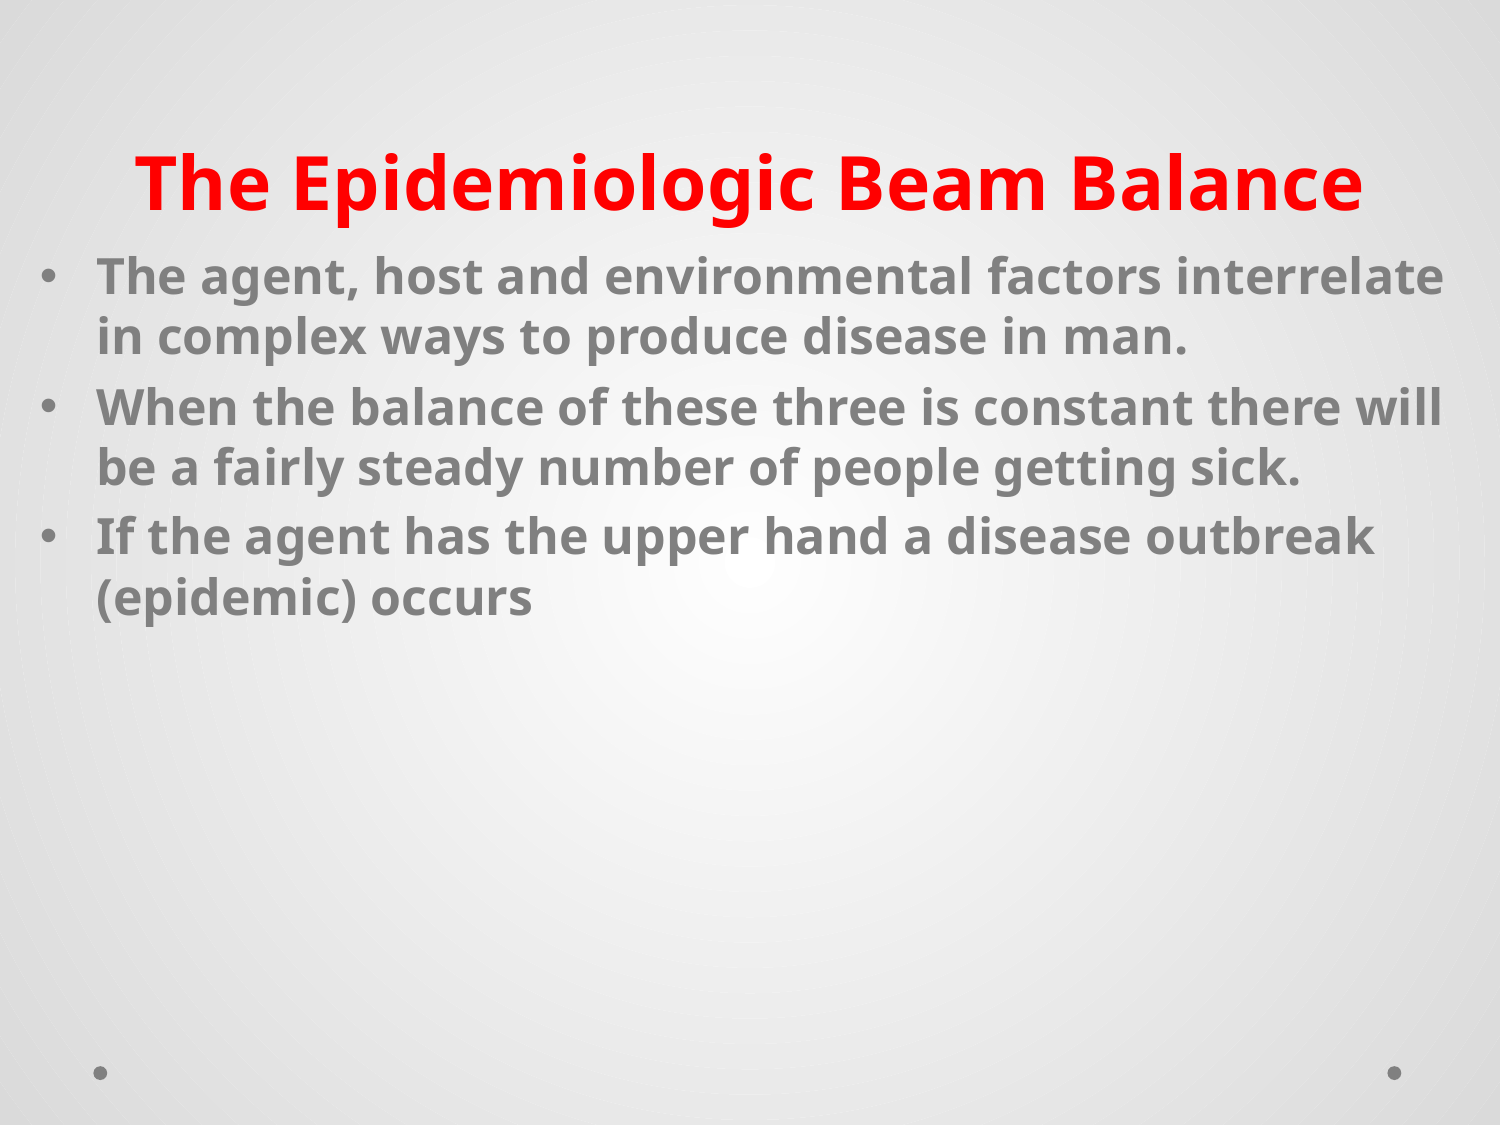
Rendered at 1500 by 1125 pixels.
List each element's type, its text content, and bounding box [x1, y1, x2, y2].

list The agent, host and environmental factors interrelate in complex ways to produce disease in man. When the balance of these three is constant there will be a fairly steady number of people getting sick. If the agent has the upper hand a disease outbreak (epidemic) occurs [24, 237, 1475, 1125]
title The Epidemiologic Beam Balance [0, 0, 1500, 233]
